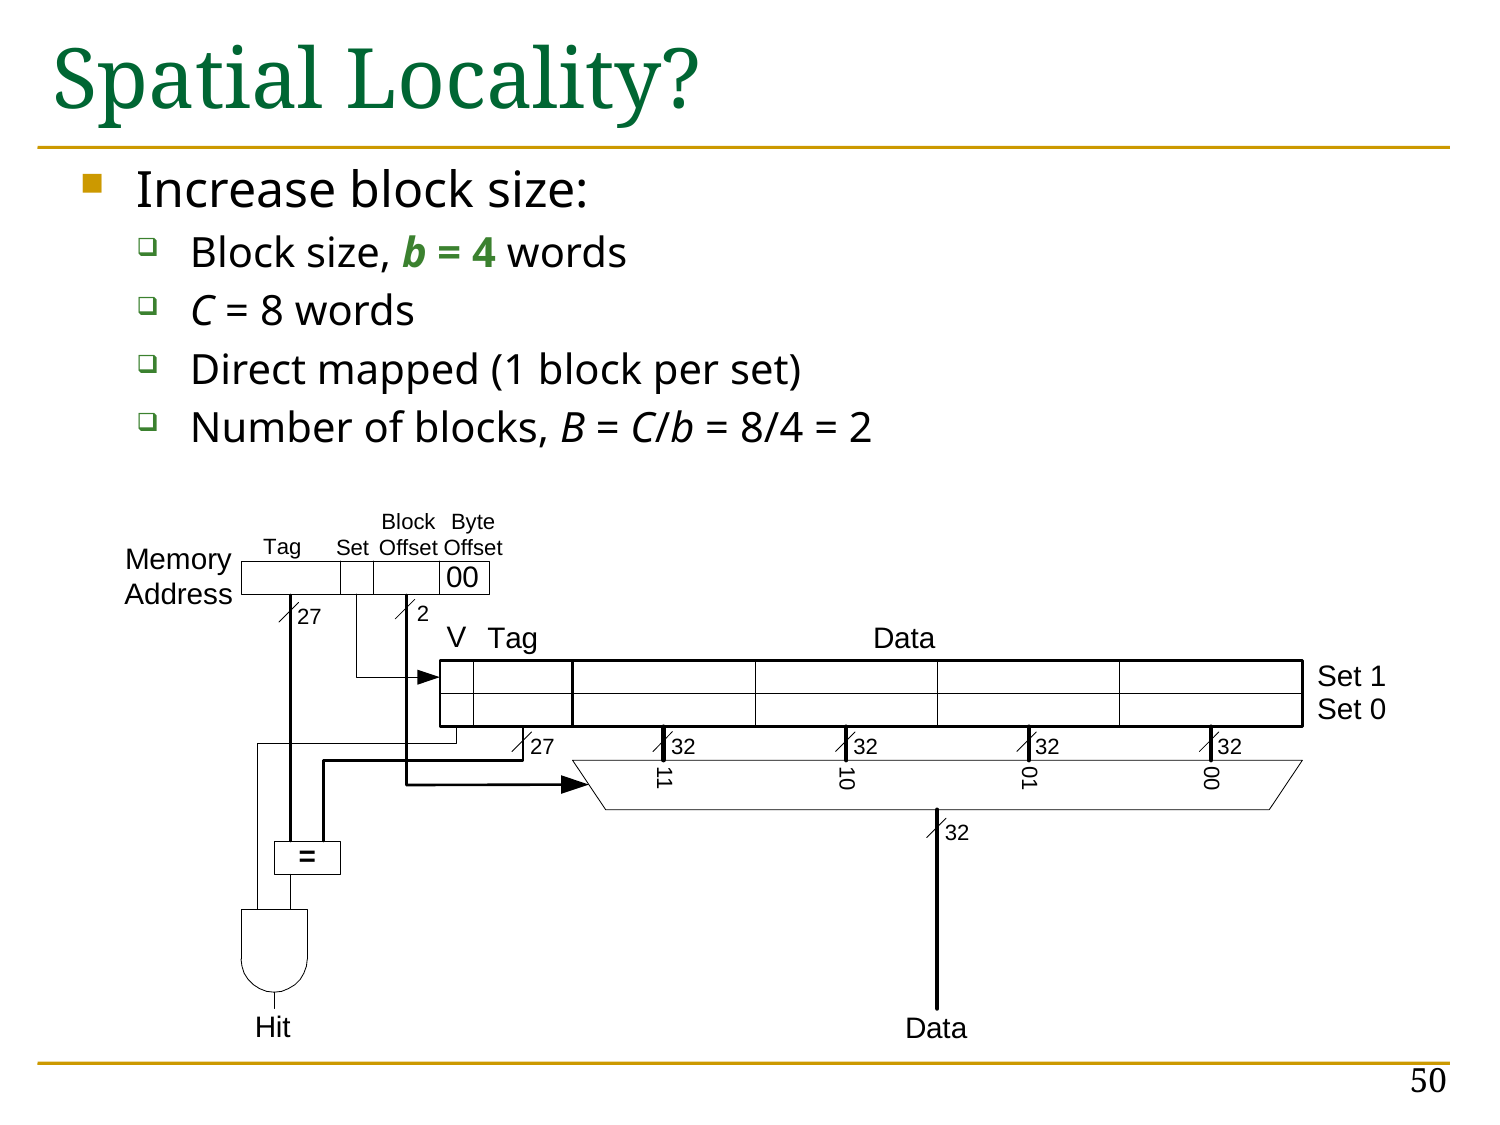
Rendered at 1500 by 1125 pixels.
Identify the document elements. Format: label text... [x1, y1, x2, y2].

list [99, 499, 1408, 1053]
text_box 50 [1111, 1036, 1462, 1112]
title Spatial Locality? [37, 0, 1304, 150]
list Increase block size: Block size, b = 4 words C = 8 words Direct mapped (1 block per set) Number of blocks, B = C/b = 8/4 = 2 [65, 149, 1361, 625]
